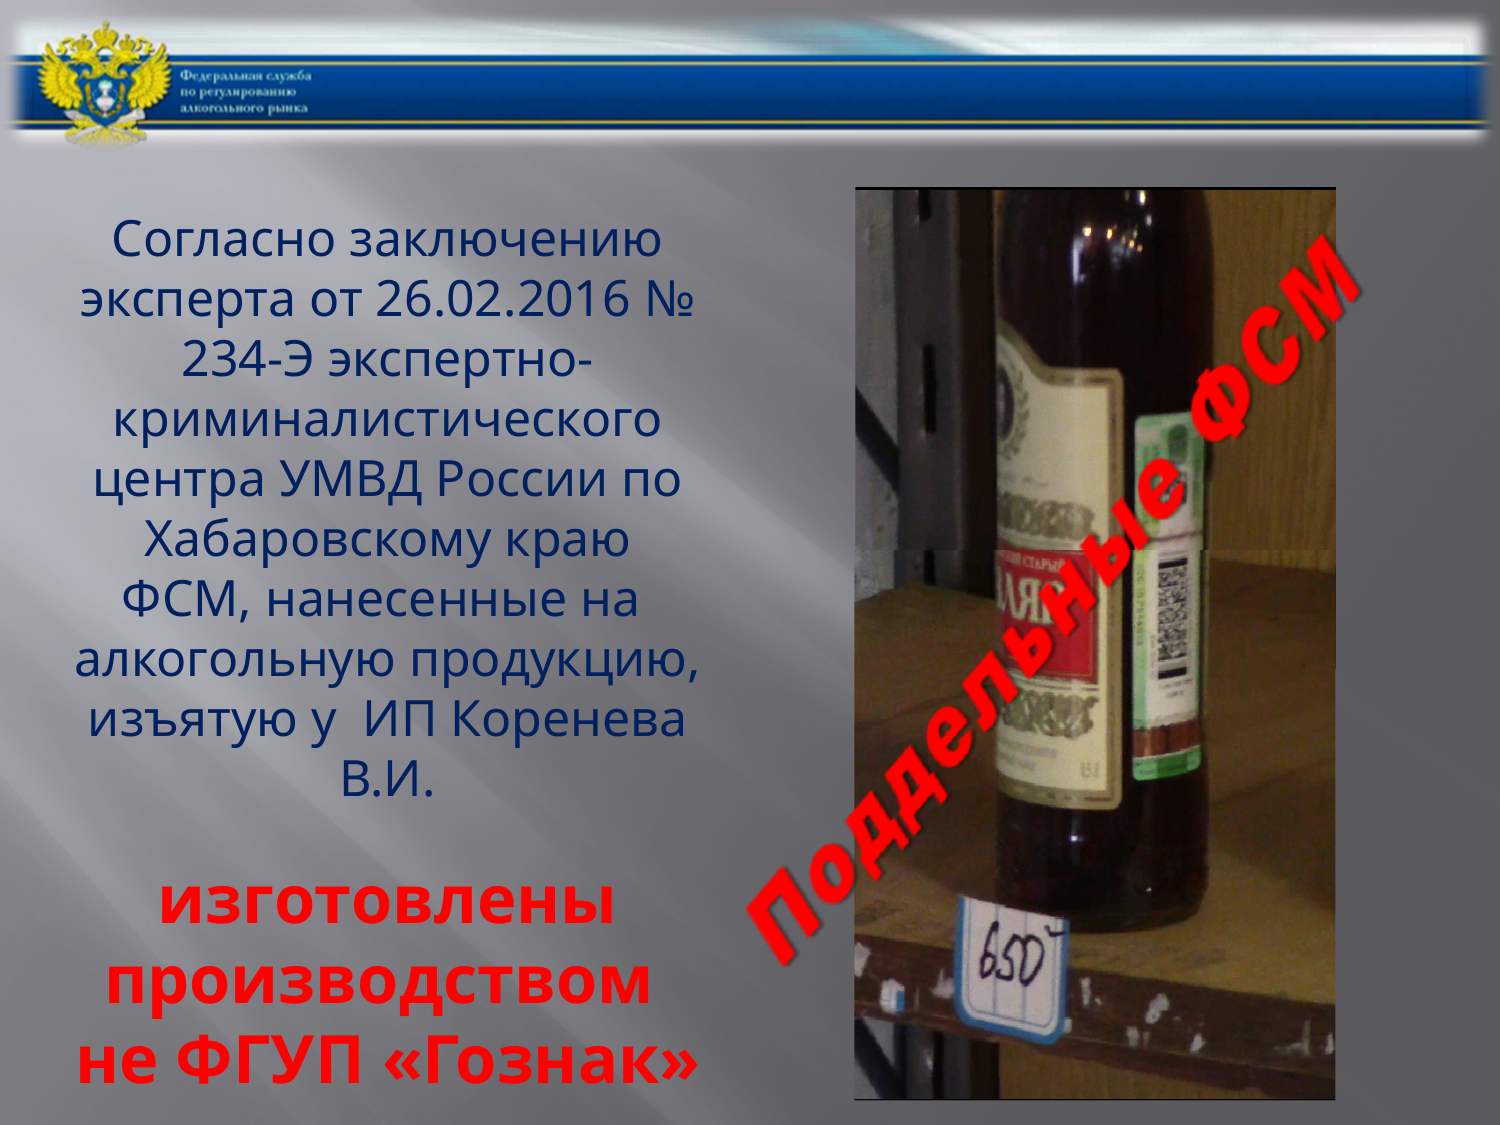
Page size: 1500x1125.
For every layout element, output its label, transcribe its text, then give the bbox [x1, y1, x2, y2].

picture [556, 166, 1500, 1101]
text_box Согласно заключению эксперта от 26.02.2016 № 234-Э экспертно-криминалистического центра УМВД России по Хабаровскому краю ФСМ, нанесенные на алкогольную продукцию, изъятую у ИП Коренева В.И. изготовлены производством не ФГУП «Гознак» [46, 201, 729, 1125]
picture [0, 5, 1500, 155]
